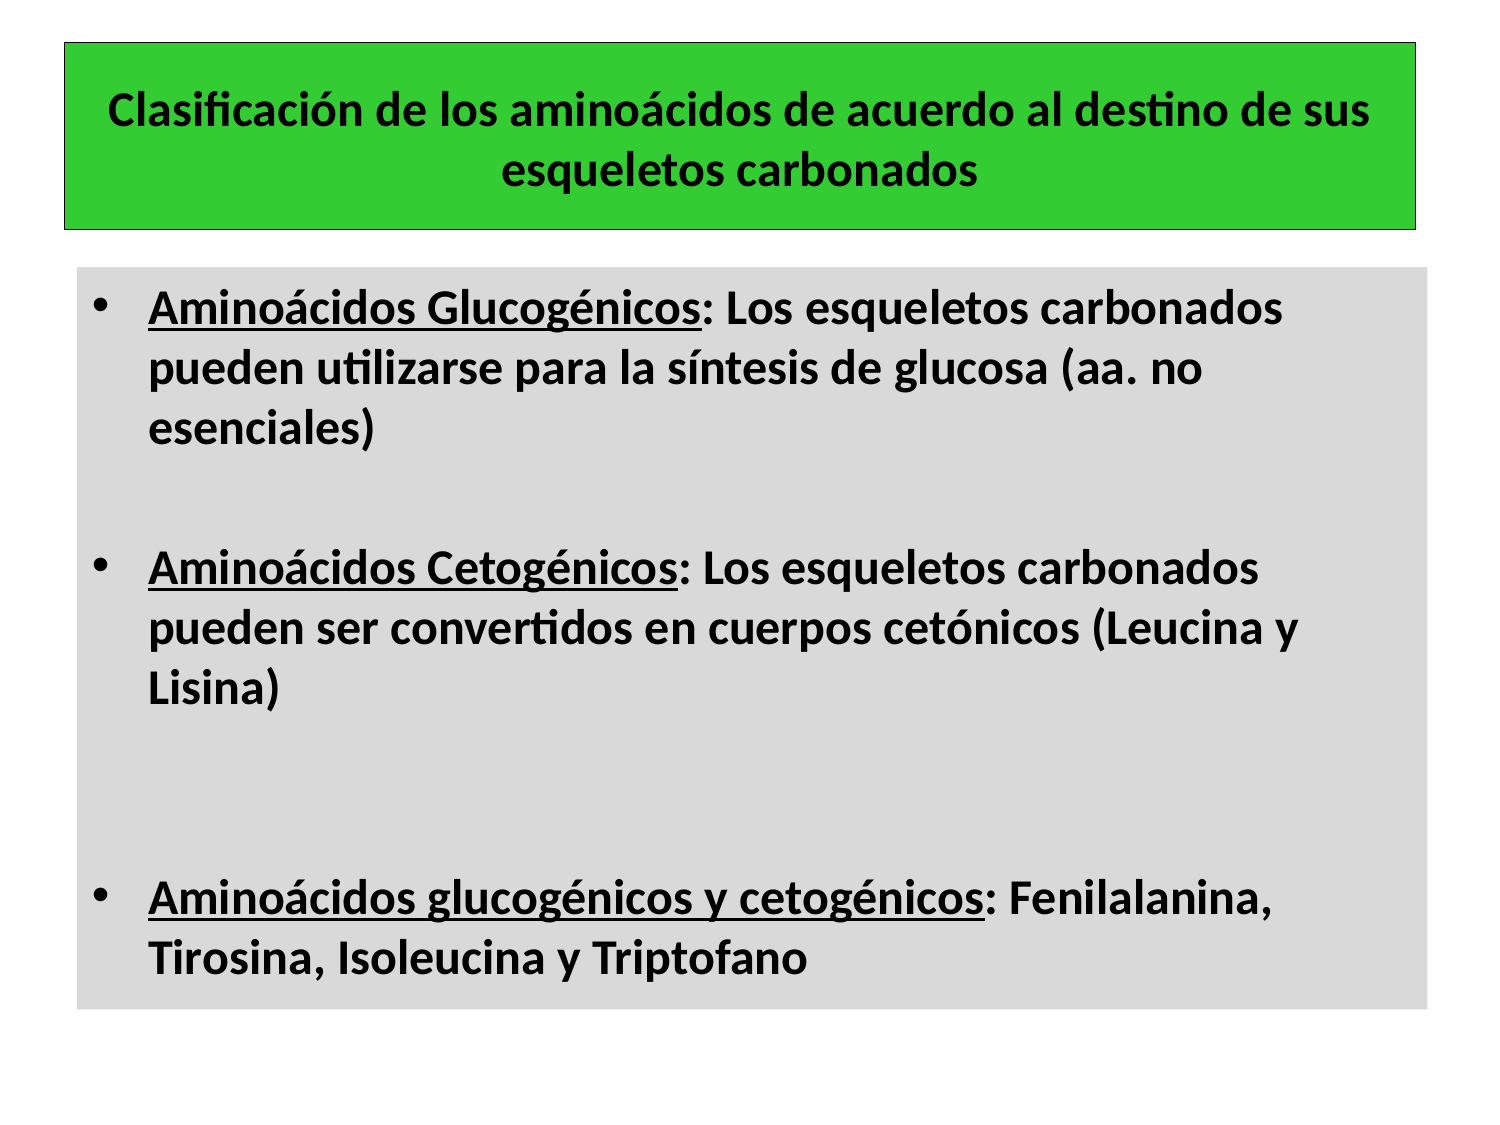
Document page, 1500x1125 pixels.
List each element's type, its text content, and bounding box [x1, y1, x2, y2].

title Clasificación de los aminoácidos de acuerdo al destino de sus esqueletos carbonados [64, 42, 1416, 230]
list Aminoácidos Glucogénicos: Los esqueletos carbonados pueden utilizarse para la síntesis de glucosa (aa. no esenciales) Aminoácidos Cetogénicos: Los esqueletos carbonados pueden ser convertidos en cuerpos cetónicos (Leucina y Lisina) Aminoácidos glucogénicos y cetogénicos: Fenilalanina, Tirosina, Isoleucina y Triptofano [76, 267, 1428, 1010]
